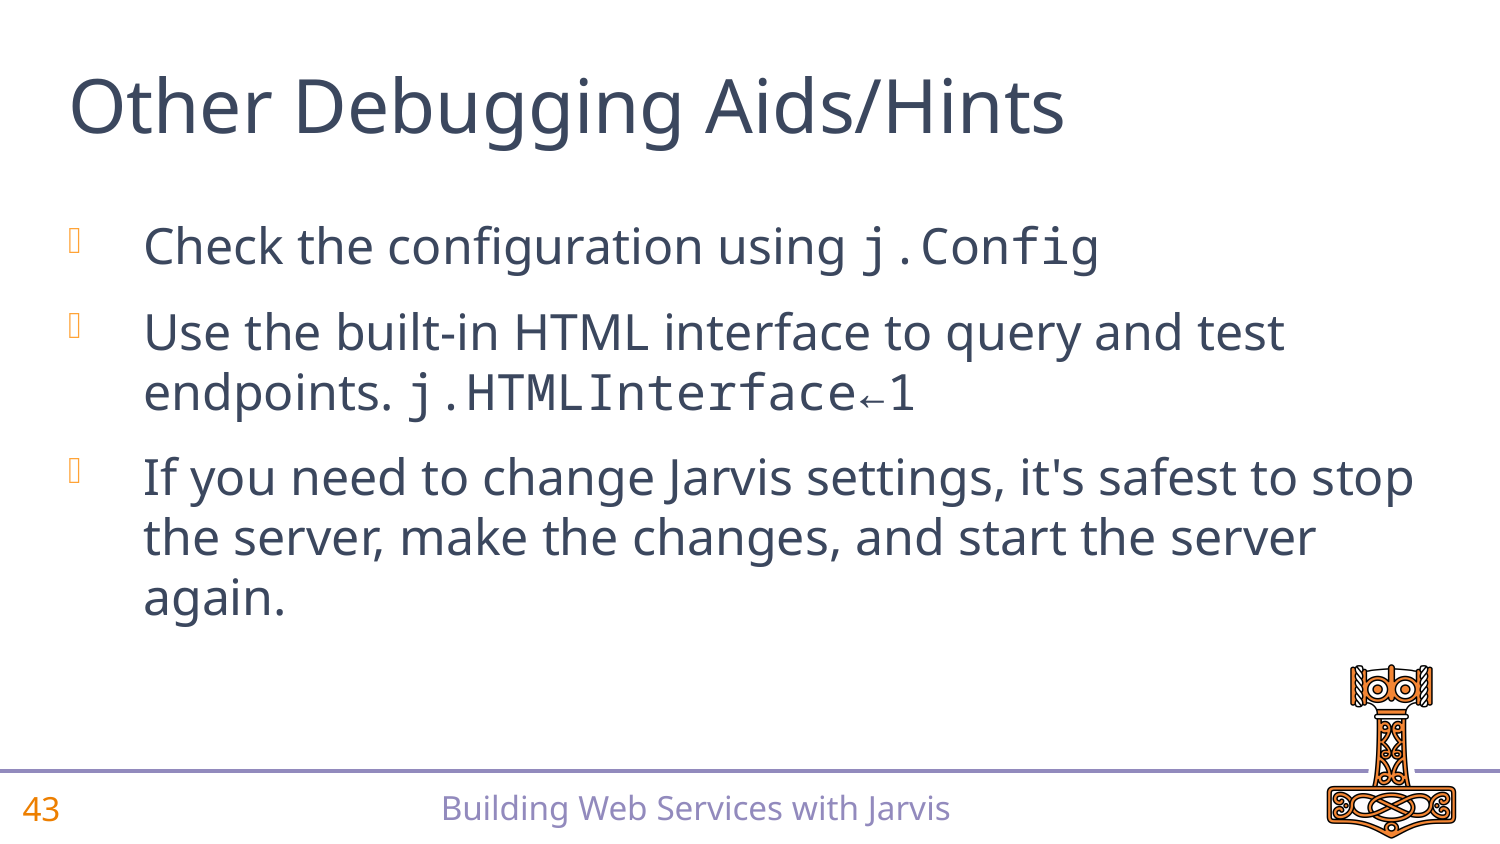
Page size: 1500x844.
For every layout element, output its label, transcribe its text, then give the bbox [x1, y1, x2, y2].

list Check the configuration using j.Config Use the built-in HTML interface to query and test endpoints. j.HTMLInterface←1 If you need to change Jarvis settings, it's safest to stop the server, make the changes, and start the server again. [53, 207, 1447, 740]
title Other Debugging Aids/Hints [53, 43, 1203, 157]
picture [1320, 655, 1461, 844]
